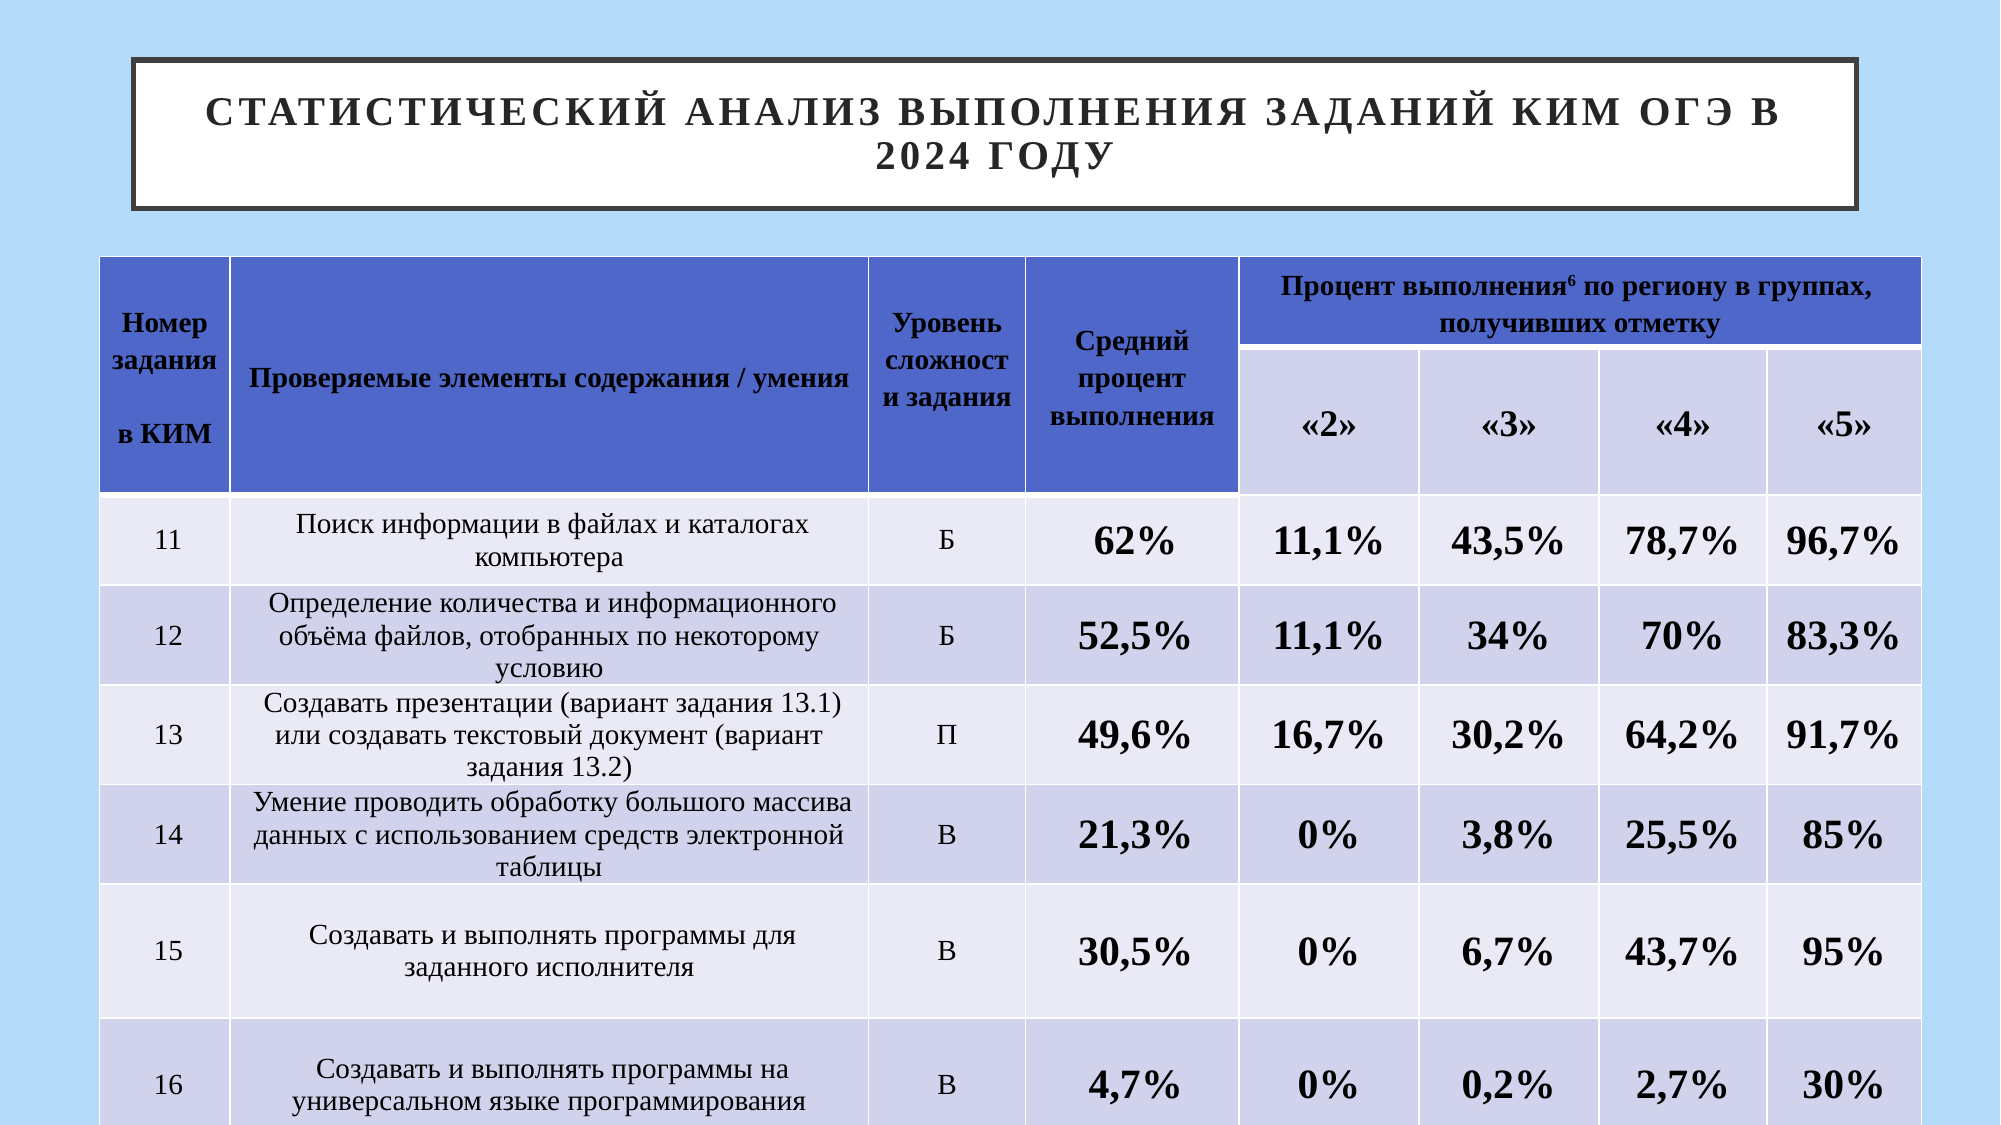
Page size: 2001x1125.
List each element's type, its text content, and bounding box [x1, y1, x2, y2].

table_cell 11,1% [1240, 496, 1418, 584]
table_cell 4,7% [1026, 1019, 1238, 1125]
table_cell Умение проводить обработку большого массива данных с использованием средств электронной таблицы [231, 785, 868, 883]
table_cell 43,5% [1420, 496, 1598, 584]
table_cell «3» [1420, 350, 1598, 494]
table_cell Поиск информации в файлах и каталогах компьютера [231, 498, 868, 584]
table_cell 6,7% [1420, 885, 1598, 1017]
table_cell Определение количества и информационного объёма файлов, отобранных по некоторому условию [231, 586, 868, 684]
table_cell Б [869, 586, 1025, 684]
table_cell 30% [1768, 1019, 1921, 1125]
table_cell 62% [1026, 498, 1238, 584]
table_cell 16,7% [1240, 686, 1418, 784]
table_cell 95% [1768, 885, 1921, 1017]
table_cell 70% [1600, 586, 1766, 684]
table_cell «5» [1768, 350, 1921, 494]
table_cell 12 [100, 586, 229, 684]
table_header Средний процент выполнения [1026, 257, 1238, 492]
table_cell 2,7% [1600, 1019, 1766, 1125]
table_header Номер задания в КИМ [100, 257, 229, 492]
table_cell 30,5% [1026, 885, 1238, 1017]
table_cell 0,2% [1420, 1019, 1598, 1125]
table_cell «4» [1600, 350, 1766, 494]
table_cell 52,5% [1026, 586, 1238, 684]
table_cell 34% [1420, 586, 1598, 684]
table_cell 25,5% [1600, 785, 1766, 883]
table_cell 11 [100, 498, 229, 584]
table_header Уровень сложности задания [869, 257, 1025, 492]
table_cell Создавать и выполнять программы для заданного исполнителя [231, 885, 868, 1017]
table_cell 96,7% [1768, 496, 1921, 584]
table_cell 0% [1240, 885, 1418, 1017]
table_cell 0% [1240, 1019, 1418, 1125]
table_cell Создавать и выполнять программы на универсальном языке программирования [231, 1019, 868, 1125]
table_cell 16 [100, 1019, 229, 1125]
table_cell 15 [100, 885, 229, 1017]
table_cell 3,8% [1420, 785, 1598, 883]
table_cell Б [869, 498, 1025, 584]
table_cell 43,7% [1600, 885, 1766, 1017]
title Статистический анализ выполнения заданий КИМ ОГЭ в 2024 году [131, 57, 1859, 211]
table_cell П [869, 686, 1025, 784]
table_cell 13 [100, 686, 229, 784]
table_cell 85% [1768, 785, 1921, 883]
table_cell 49,6% [1026, 686, 1238, 784]
table_cell 11,1% [1240, 586, 1418, 684]
table_header Проверяемые элементы содержания / умения [231, 257, 868, 492]
table_cell В [869, 1019, 1025, 1125]
table_cell 83,3% [1768, 586, 1921, 684]
table_cell 30,2% [1420, 686, 1598, 784]
table_cell «2» [1240, 350, 1418, 494]
table_cell Создавать презентации (вариант задания 13.1) или создавать текстовый документ (вариант задания 13.2) [231, 686, 868, 784]
table_cell 0% [1240, 785, 1418, 883]
table_cell 14 [100, 785, 229, 883]
table_cell В [869, 785, 1025, 883]
table_cell 91,7% [1768, 686, 1921, 784]
table_cell В [869, 885, 1025, 1017]
table_cell 64,2% [1600, 686, 1766, 784]
table_header Процент выполнения6 по региону в группах, получивших отметку [1240, 257, 1921, 344]
table_cell 21,3% [1026, 785, 1238, 883]
table_cell 78,7% [1600, 496, 1766, 584]
